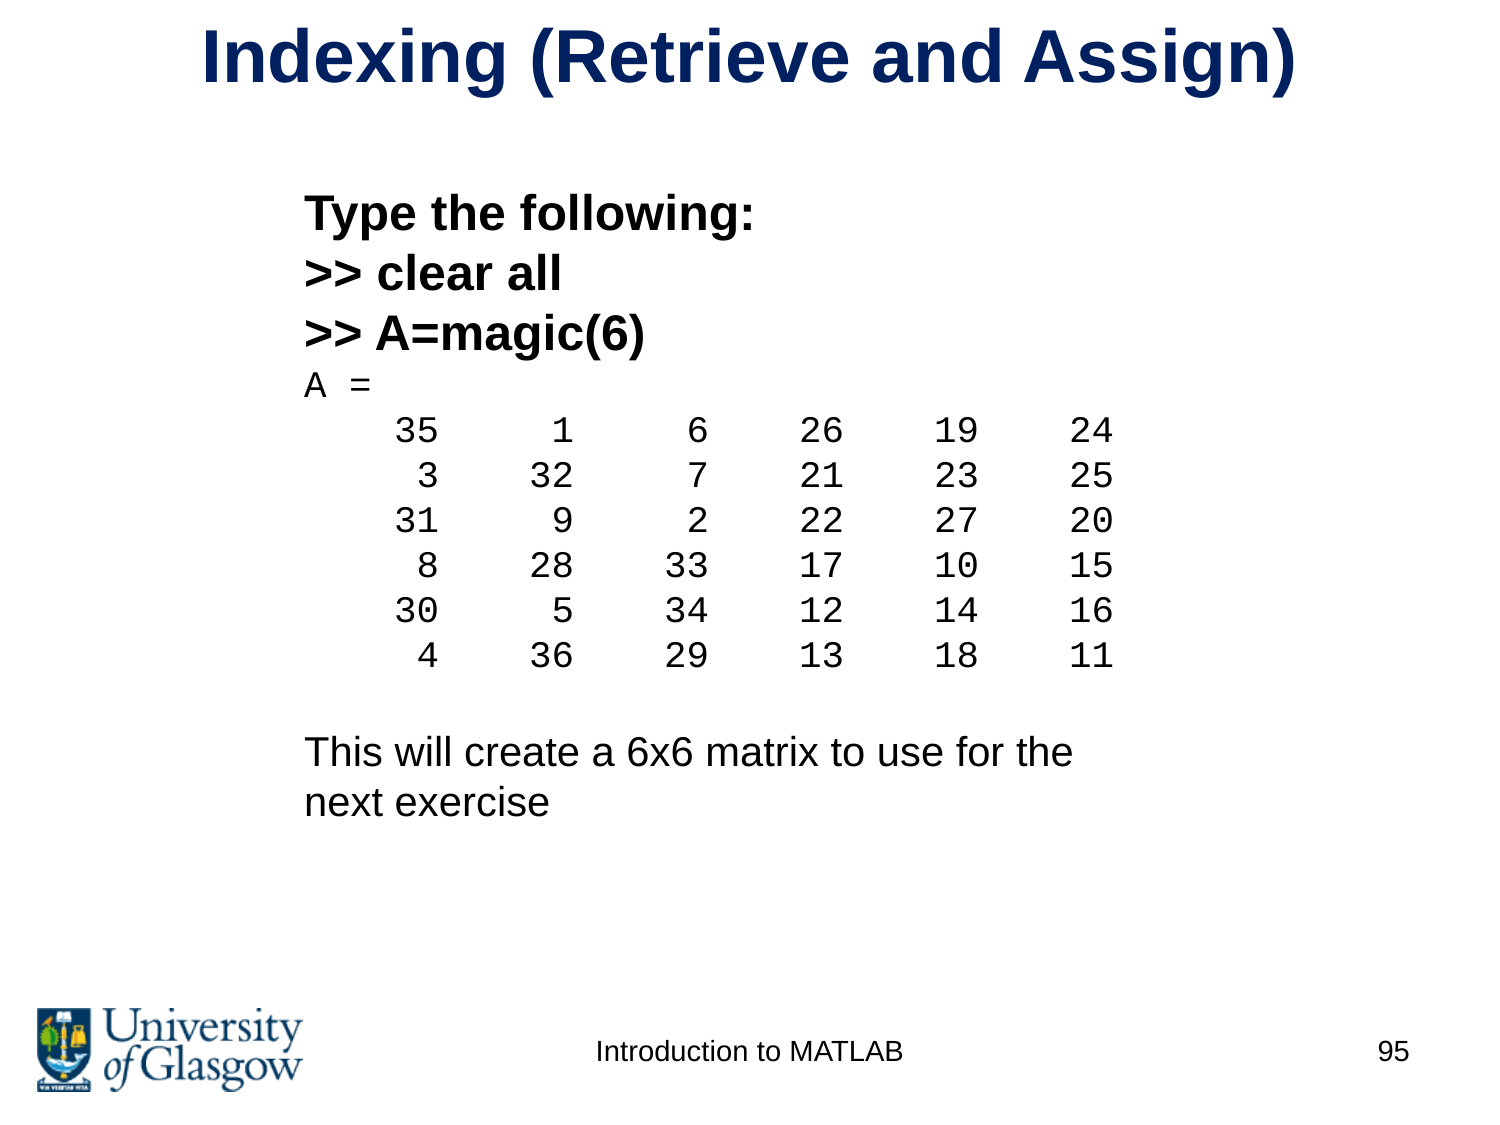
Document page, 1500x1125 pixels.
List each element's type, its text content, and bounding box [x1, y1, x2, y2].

picture [37, 1008, 303, 1092]
text_box Type the following: >> clear all >> A=magic(6) A = 35 1 6 26 19 24 3 32 7 21 23 25 31 9 2 22 27 20 8 28 33 17 10 15 30 5 34 12 14 16 4 36 29 13 18 11 This will create a 6x6 matrix to use for the next exercise [289, 172, 1164, 833]
title Indexing (Retrieve and Assign) [0, 0, 1500, 138]
slide_number 95 [1074, 1024, 1425, 1103]
footer Introduction to MATLAB [512, 1024, 988, 1103]
